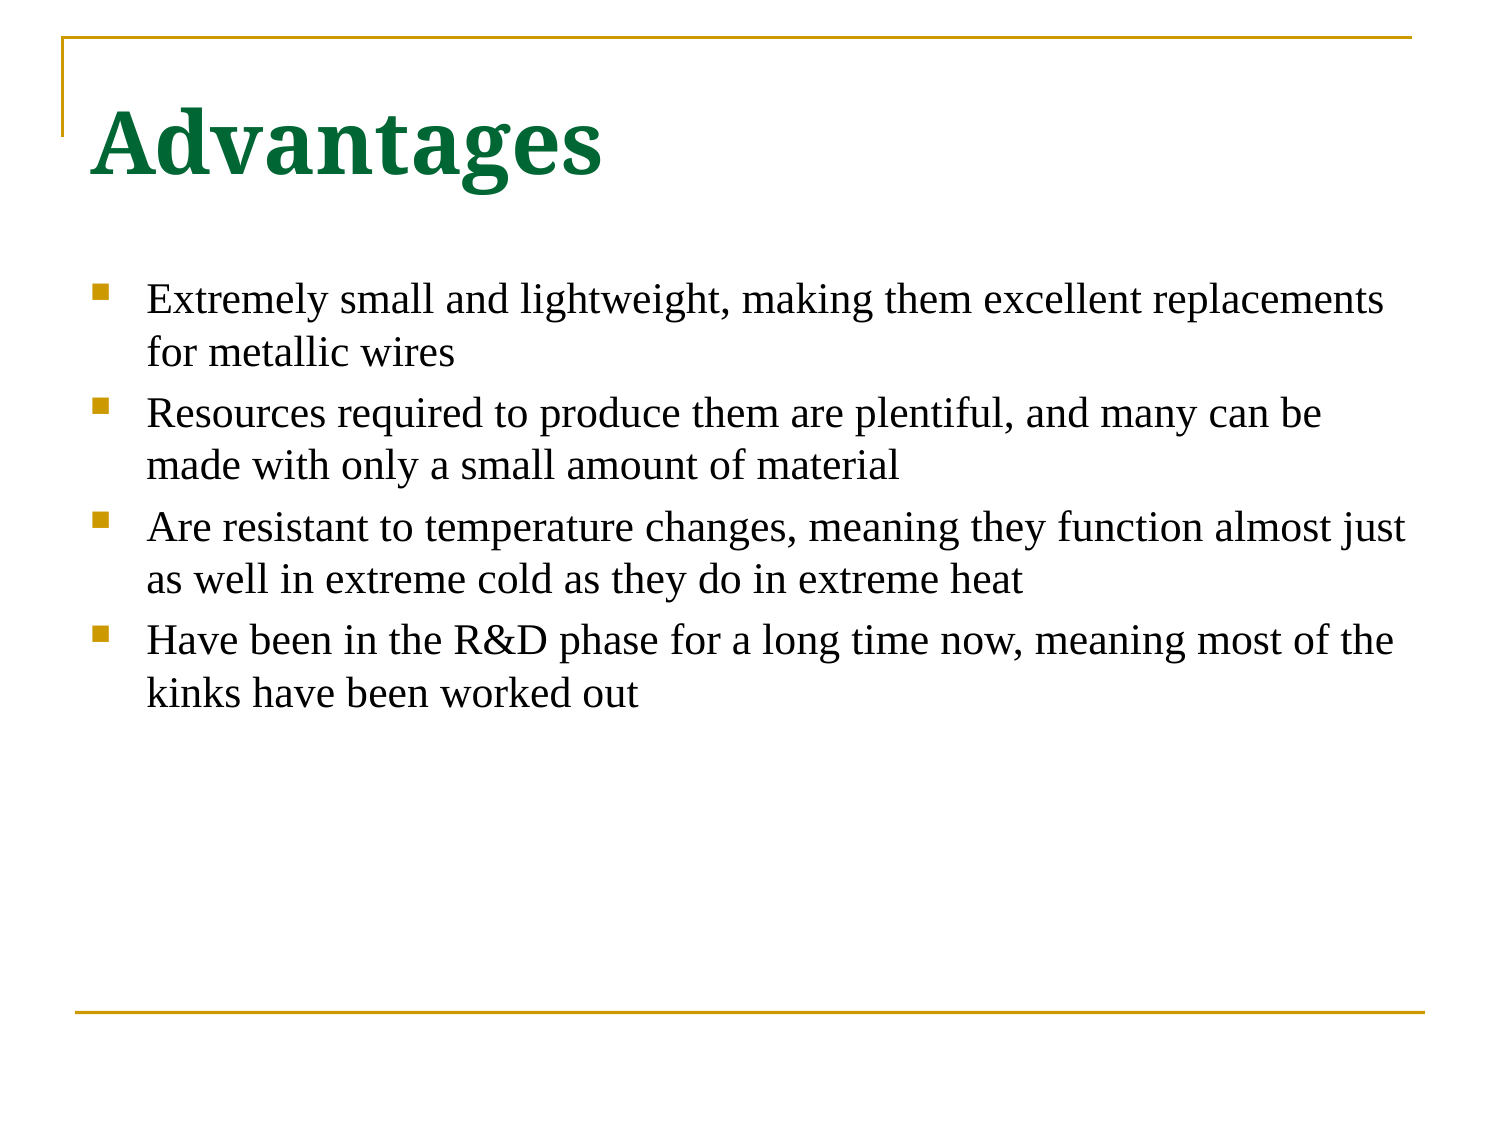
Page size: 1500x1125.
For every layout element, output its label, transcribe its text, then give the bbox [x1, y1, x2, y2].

list Extremely small and lightweight, making them excellent replacements for metallic wires Resources required to produce them are plentiful, and many can be made with only a small amount of material Are resistant to temperature changes, meaning they function almost just as well in extreme cold as they do in extreme heat Have been in the R&D phase for a long time now, meaning most of the kinks have been worked out [74, 262, 1426, 1006]
title Advantages [74, 45, 1426, 233]
